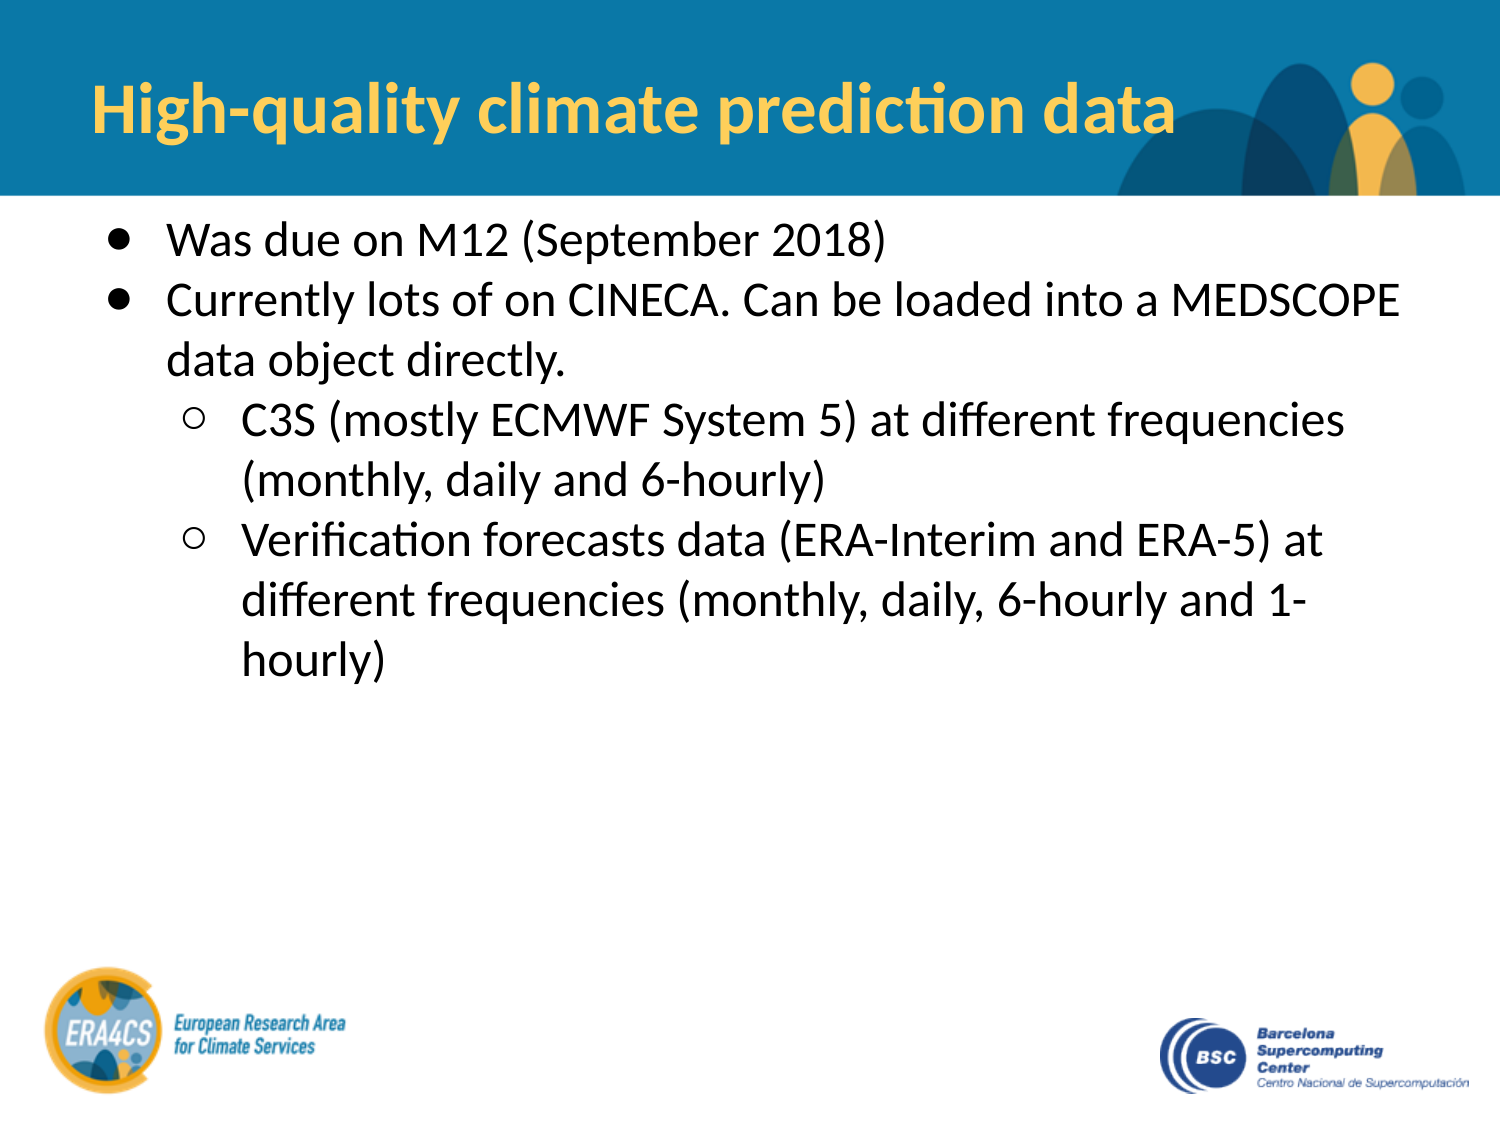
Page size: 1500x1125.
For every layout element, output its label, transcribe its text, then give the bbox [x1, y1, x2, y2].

picture [0, 174, 1500, 1125]
title High-quality climate prediction data [76, 35, 1427, 174]
list Was due on M12 (September 2018) Currently lots of on CINECA. Can be loaded into a MEDSCOPE data object directly. C3S (mostly ECMWF System 5) at different frequencies (monthly, daily and 6-hourly) Verification forecasts data (ERA-Interim and ERA-5) at different frequencies (monthly, daily, 6-hourly and 1-hourly) [76, 199, 1427, 993]
